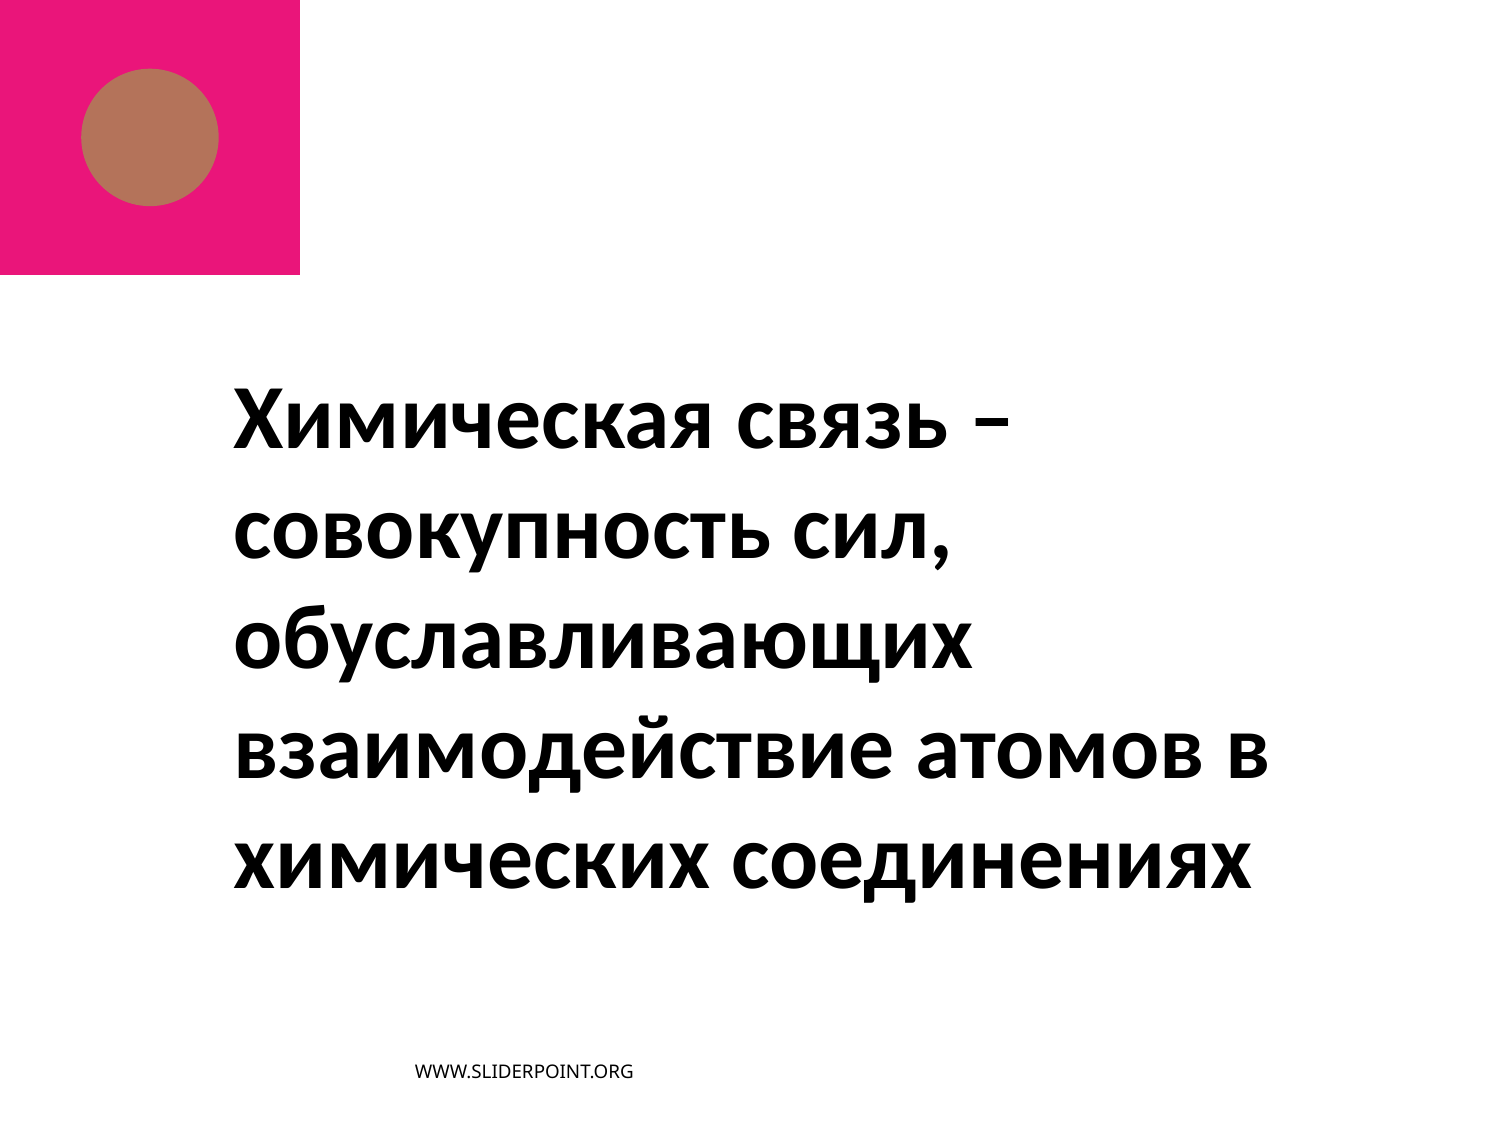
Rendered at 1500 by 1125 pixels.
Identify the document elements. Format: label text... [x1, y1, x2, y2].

footer www.sliderpoint.org [399, 1042, 875, 1103]
text_box Химическая связь – совокупность сил, обуславливающих взаимодействие атомов в химических соединениях [218, 349, 1365, 915]
